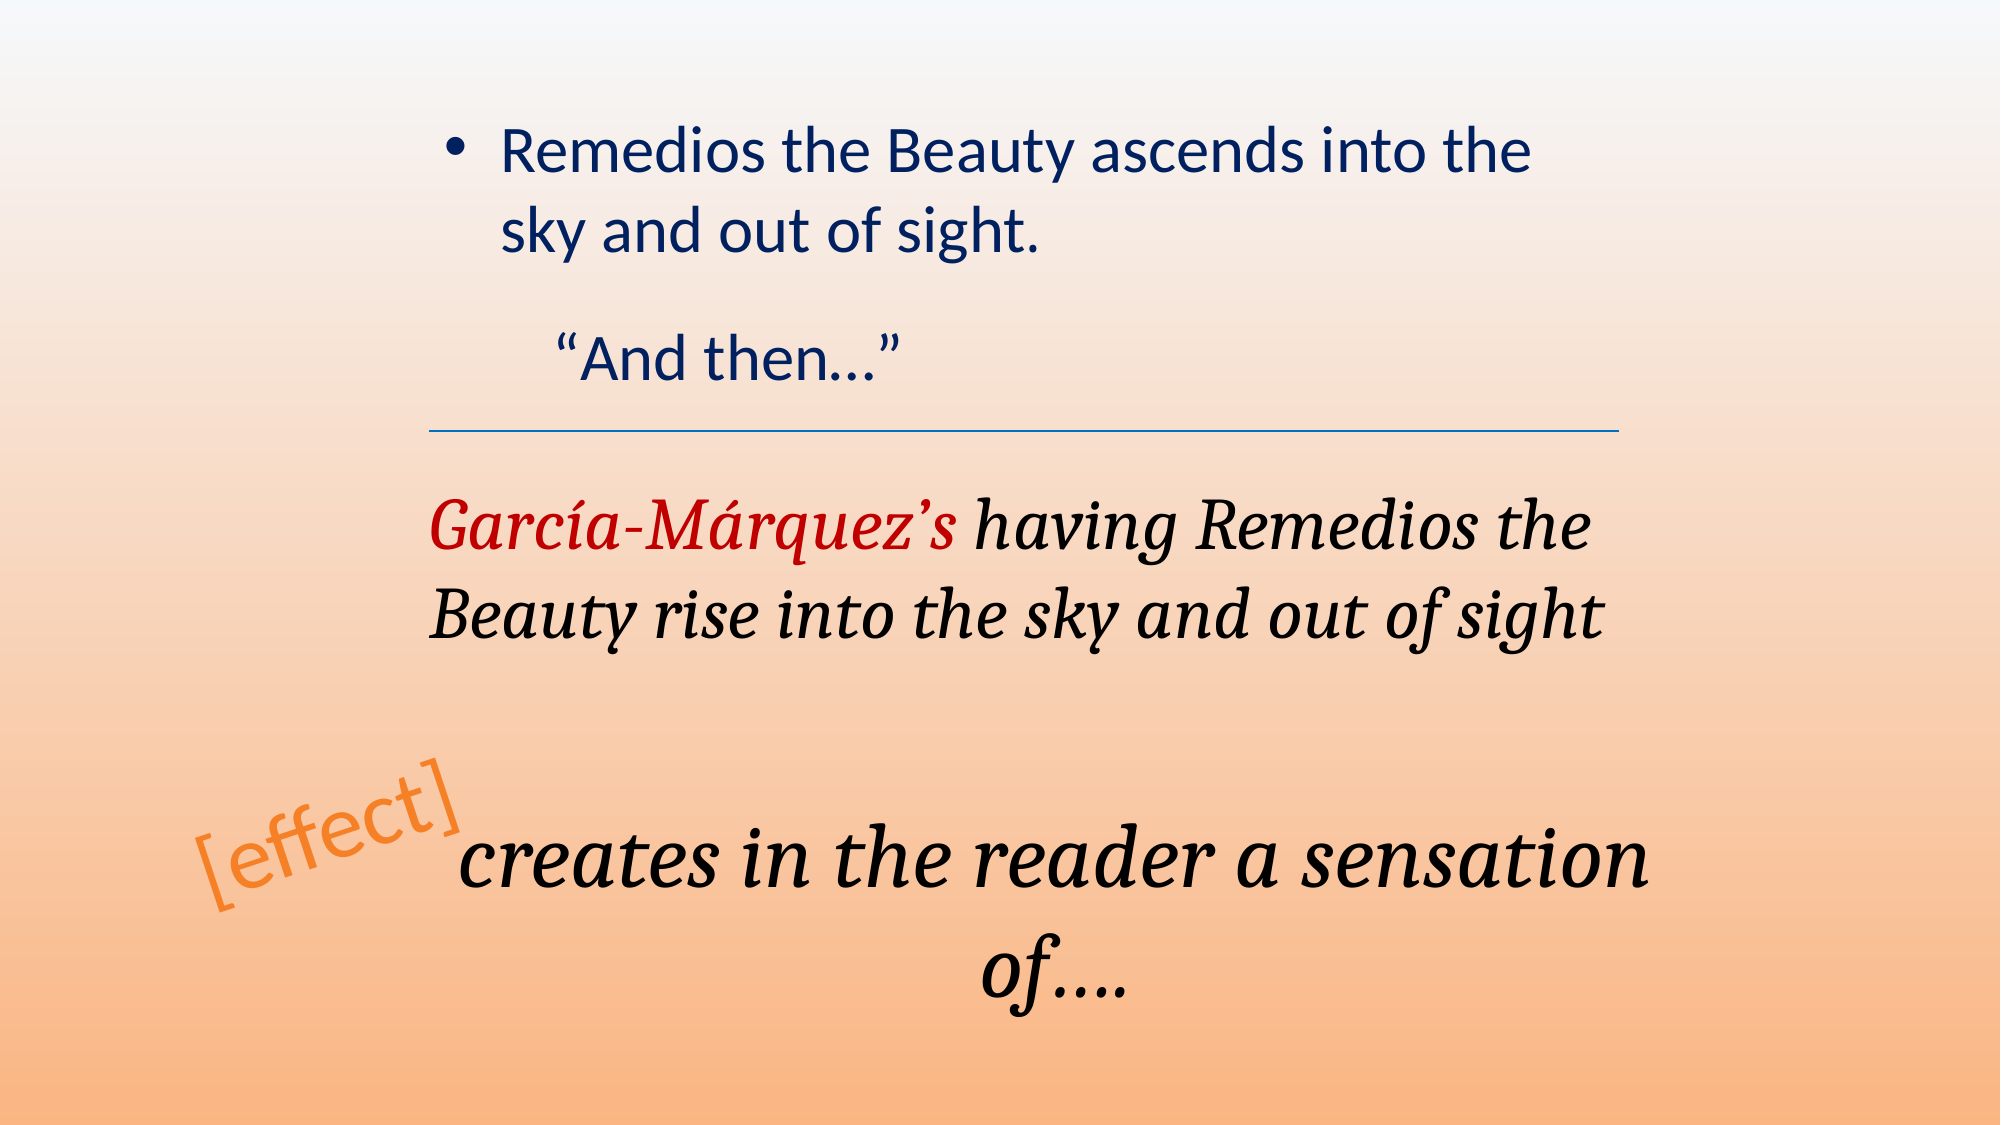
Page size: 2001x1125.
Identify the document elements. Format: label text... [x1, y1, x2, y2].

text_box “And then…” [537, 306, 1567, 430]
text_box García-Márquez’s having Remedios the Beauty rise into the sky and out of sight [415, 468, 1691, 738]
text_box Remedios the Beauty ascends into the sky and out of sight. [429, 98, 1642, 311]
text_box [effect] [12, 662, 657, 983]
text_box creates in the reader a sensation of…. [417, 741, 1693, 1070]
